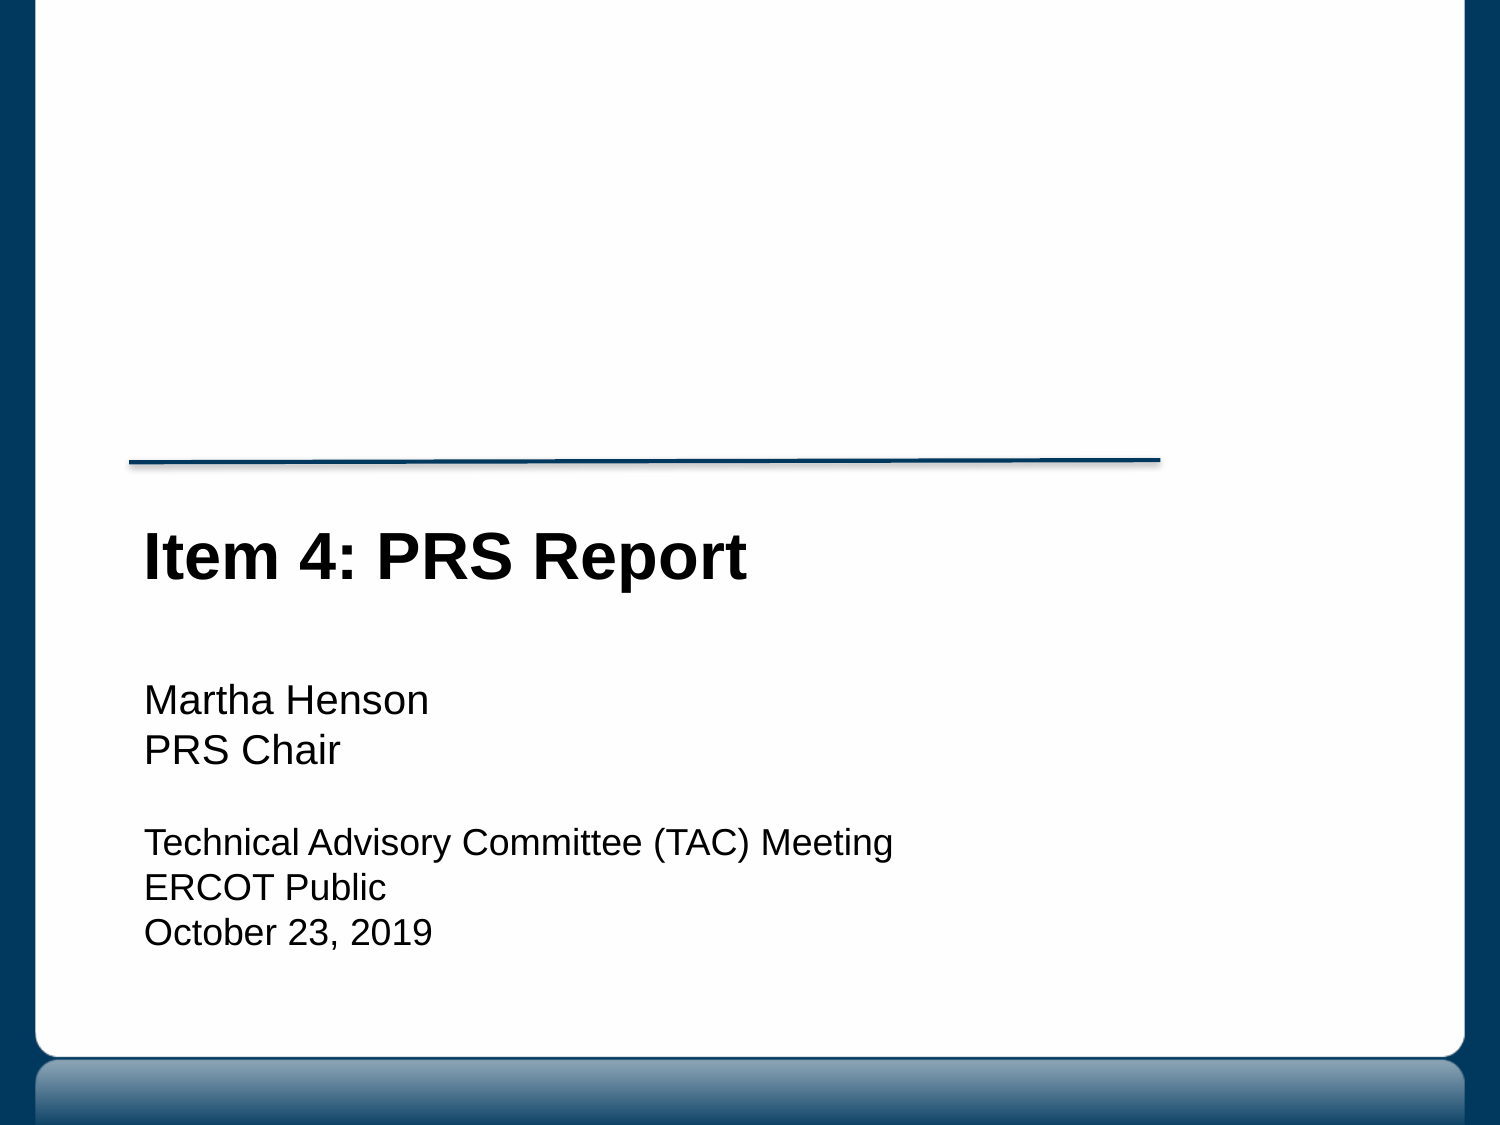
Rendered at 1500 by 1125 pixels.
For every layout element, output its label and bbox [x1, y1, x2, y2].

text_box [128, 459, 1367, 931]
picture [35, 0, 1465, 1125]
